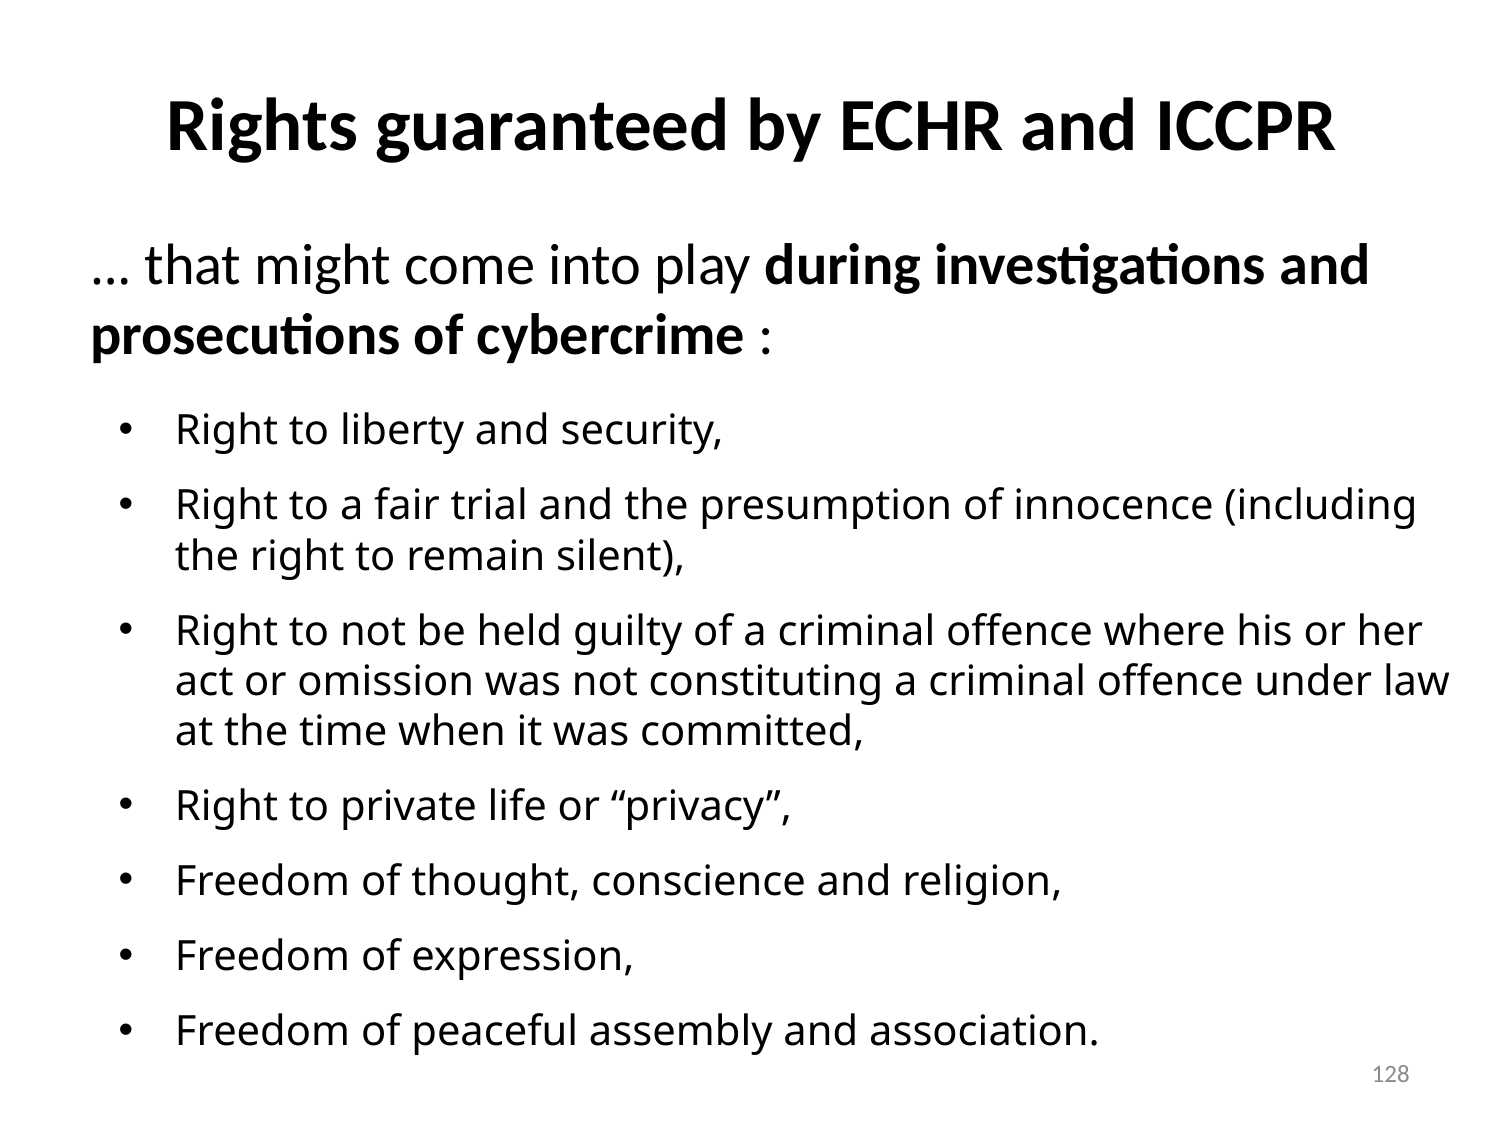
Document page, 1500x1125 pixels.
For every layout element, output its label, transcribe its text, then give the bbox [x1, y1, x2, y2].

list … that might come into play during investigations and prosecutions of cybercrime : Right to liberty and security, Right to a fair trial and the presumption of innocence (including the right to remain silent), Right to not be held guilty of a criminal offence where his or her act or omission was not constituting a criminal offence under law at the time when it was committed, Right to private life or “privacy”, Freedom of thought, conscience and religion, Freedom of expression, Freedom of peaceful assembly and association. [74, 218, 1477, 1007]
title Rights guaranteed by ECHR and ICCPR [54, 44, 1451, 196]
slide_number 128 [1074, 1042, 1425, 1103]
